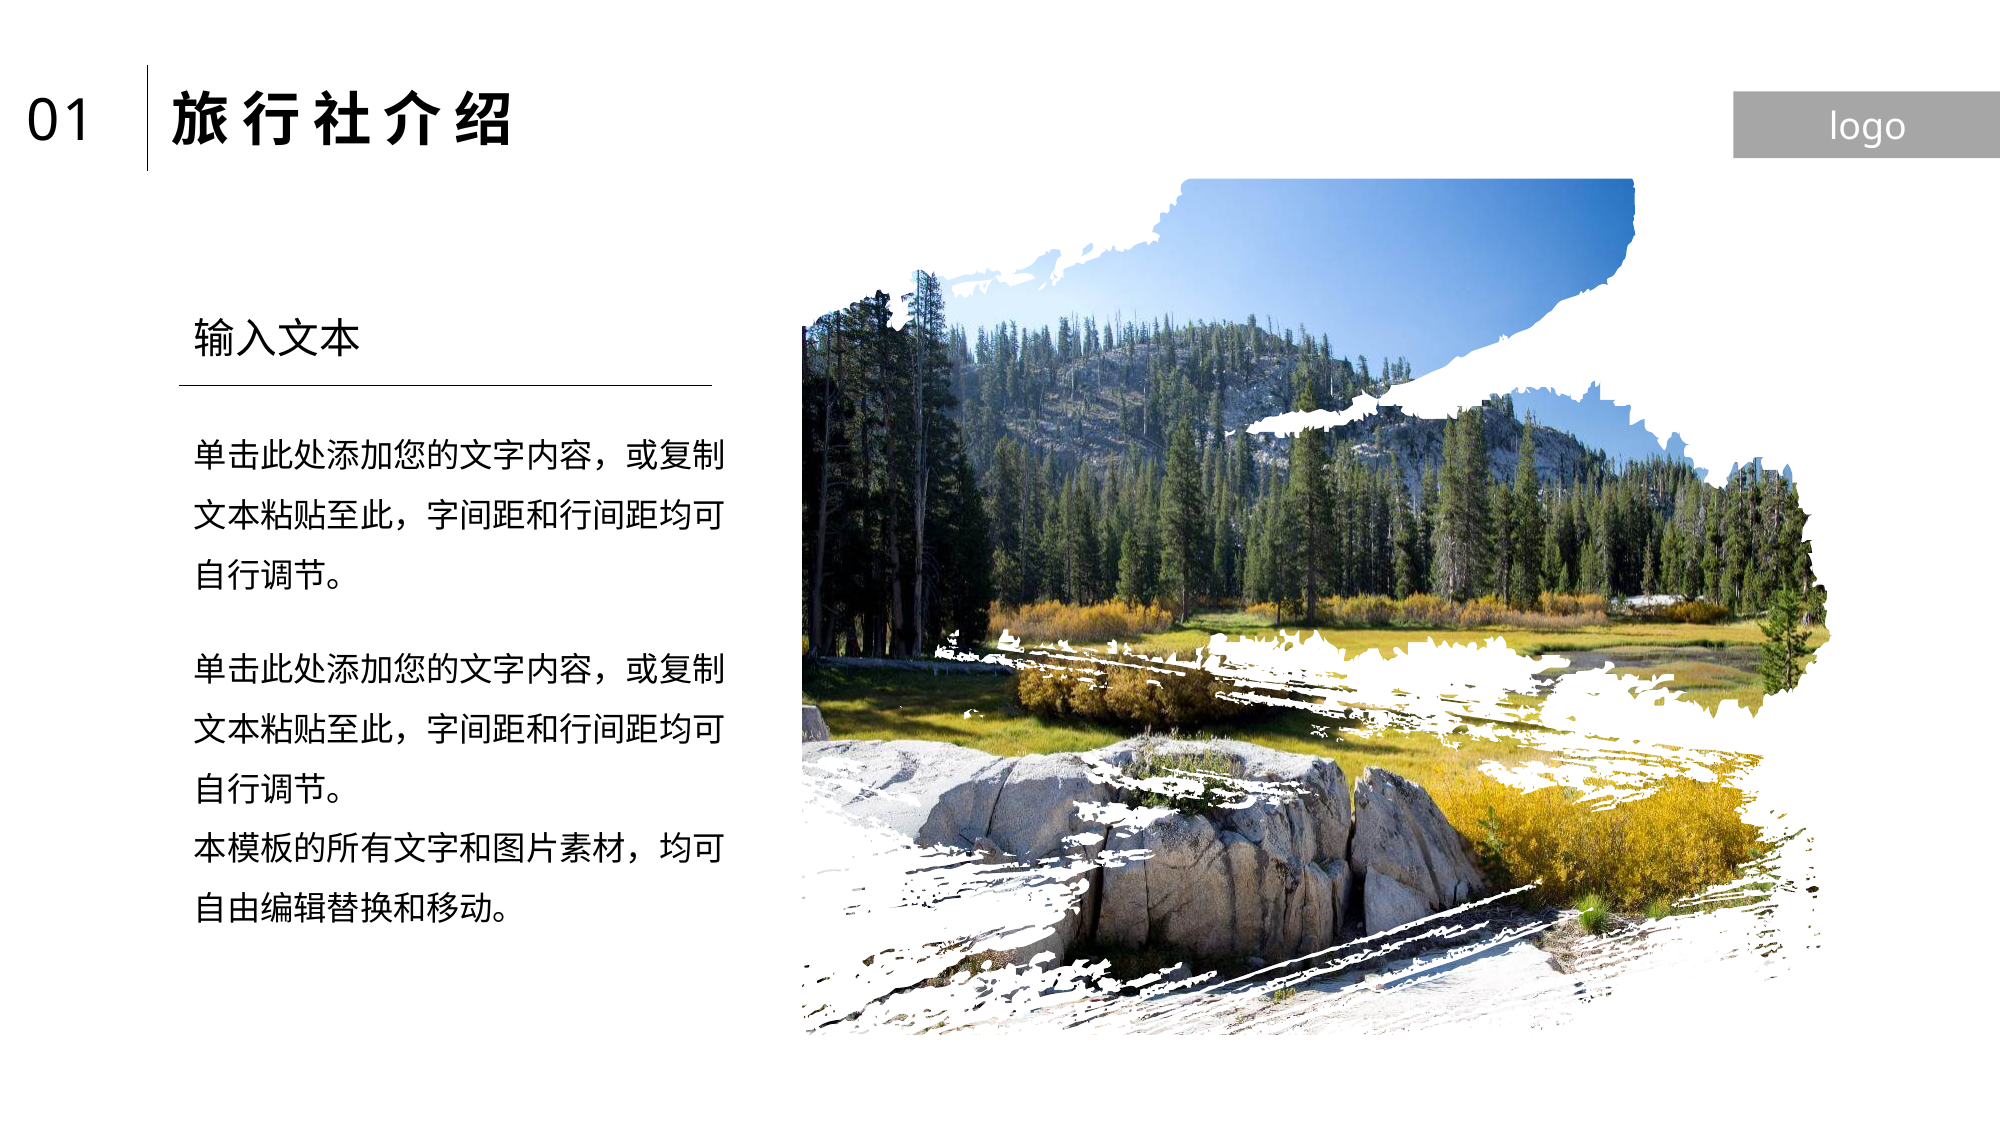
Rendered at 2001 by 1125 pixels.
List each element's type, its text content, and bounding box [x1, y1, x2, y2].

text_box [11, 64, 1048, 171]
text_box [179, 279, 753, 939]
picture [801, 178, 1832, 1035]
text_box logo [1732, 90, 2000, 159]
